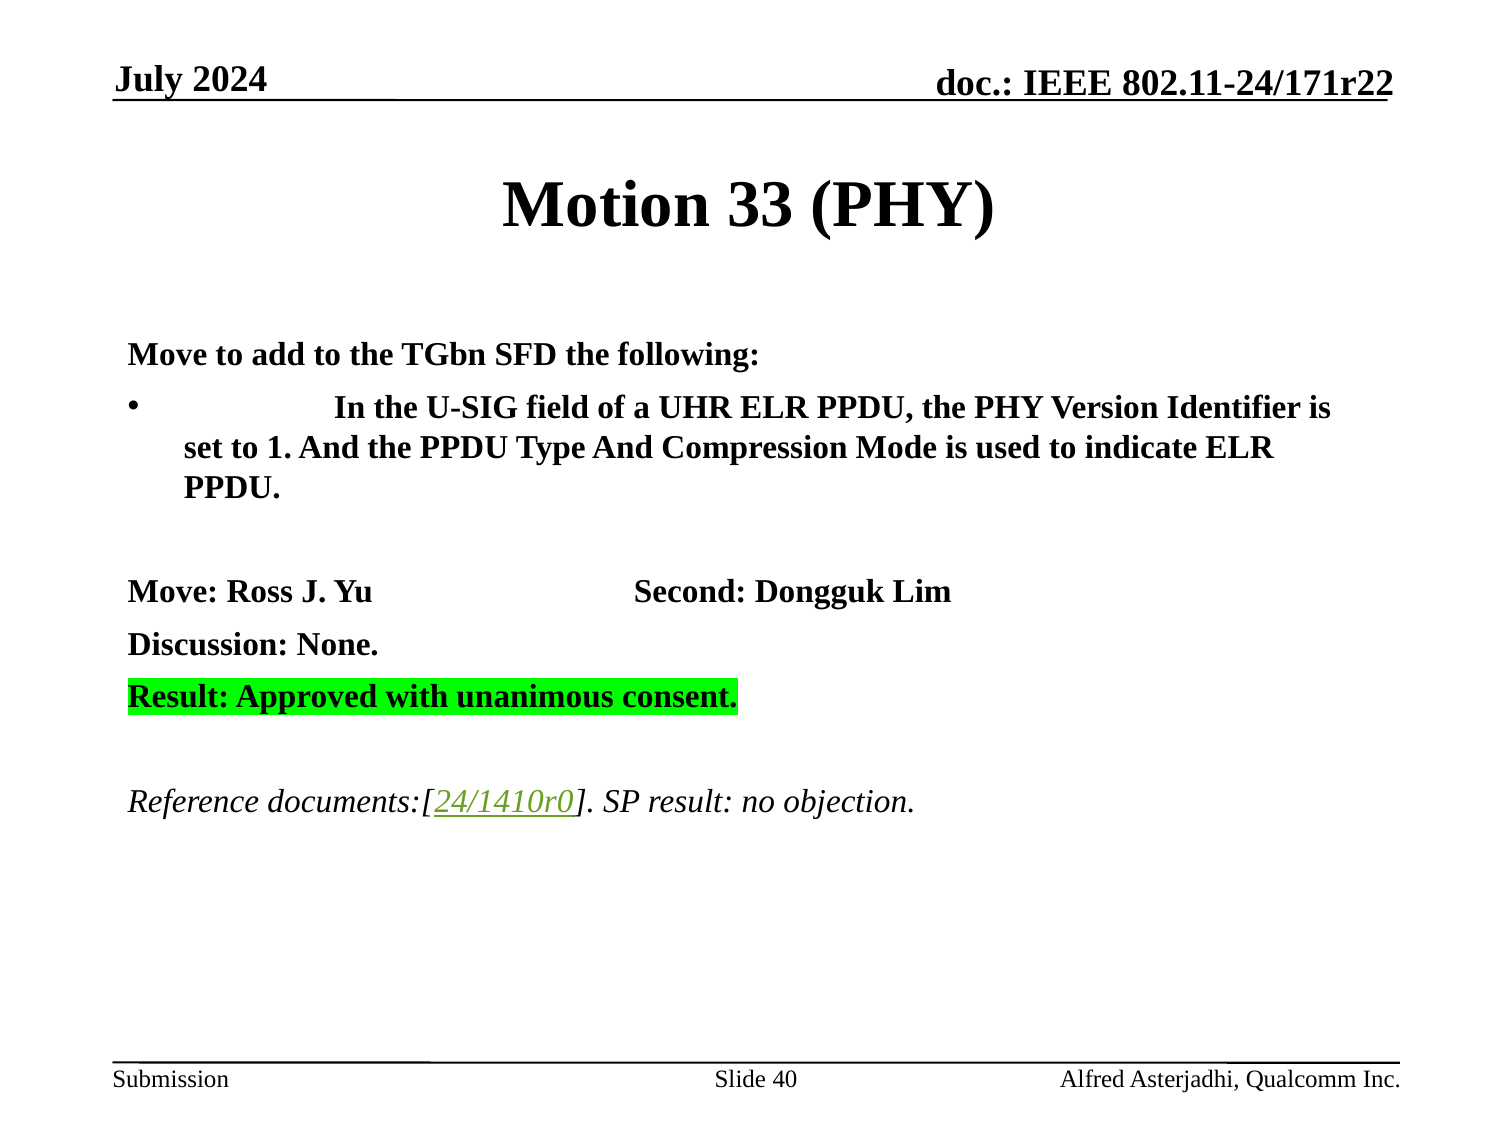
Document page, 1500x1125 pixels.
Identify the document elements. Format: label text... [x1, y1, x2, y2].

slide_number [114, 54, 423, 100]
title Motion 33 (PHY) [112, 112, 1388, 288]
list Move to add to the TGbn SFD the following: In the U-SIG field of a UHR ELR PPDU, the PHY Version Identifier is set to 1. And the PPDU Type And Compression Mode is used to indicate ELR PPDU. Move: Ross J. Yu Second: Dongguk Lim Discussion: None. Result: Approved with unanimous consent. Reference documents:[24/1410r0]. SP result: no objection. [112, 324, 1388, 1000]
footer Alfred Asterjadhi, Qualcomm Inc. [878, 1061, 1402, 1093]
slide_number Slide 40 [712, 1061, 800, 1123]
